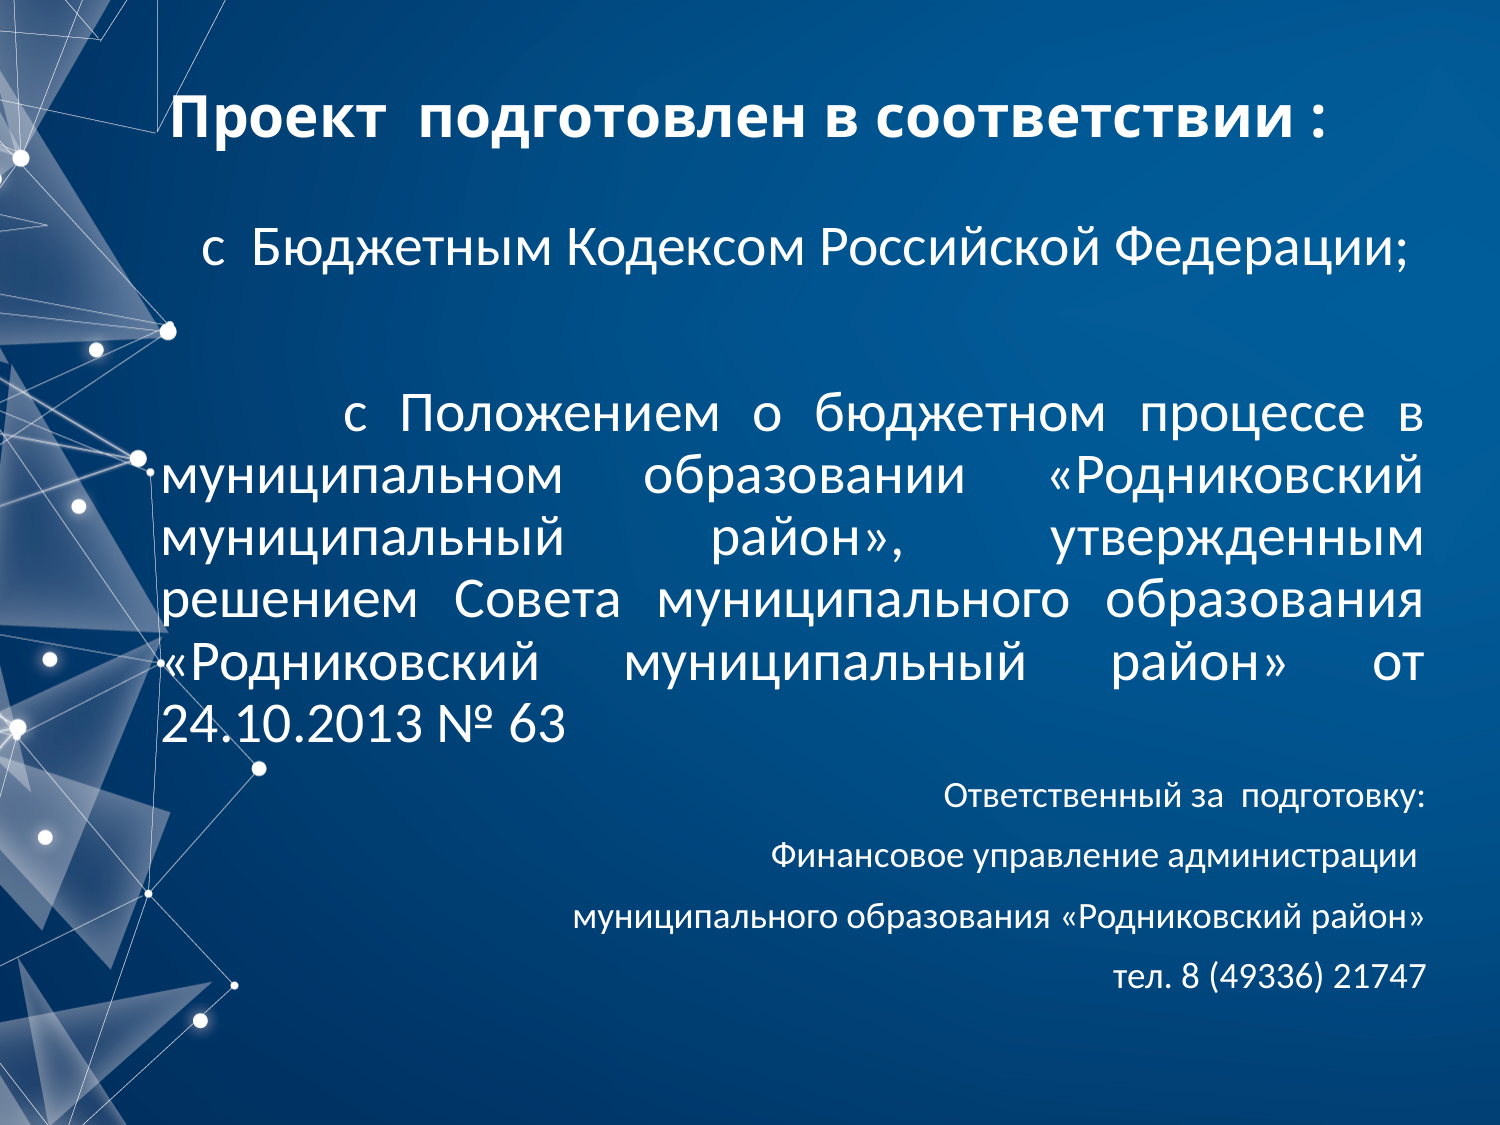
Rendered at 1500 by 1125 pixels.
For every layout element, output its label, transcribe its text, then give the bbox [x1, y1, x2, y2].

list с Бюджетным Кодексом Российской Федерации; с Положением о бюджетном процессе в муниципальном образовании «Родниковский муниципальный район», утвержденным решением Совета муниципального образования «Родниковский муниципальный район» от 24.10.2013 № 63 Ответственный за подготовку: Финансовое управление администрации муниципального образования «Родниковский район» тел. 8 (49336) 21747 [108, 208, 1442, 1010]
picture [0, 0, 1500, 1125]
title Проект подготовлен в соответствии : [101, 106, 1395, 202]
